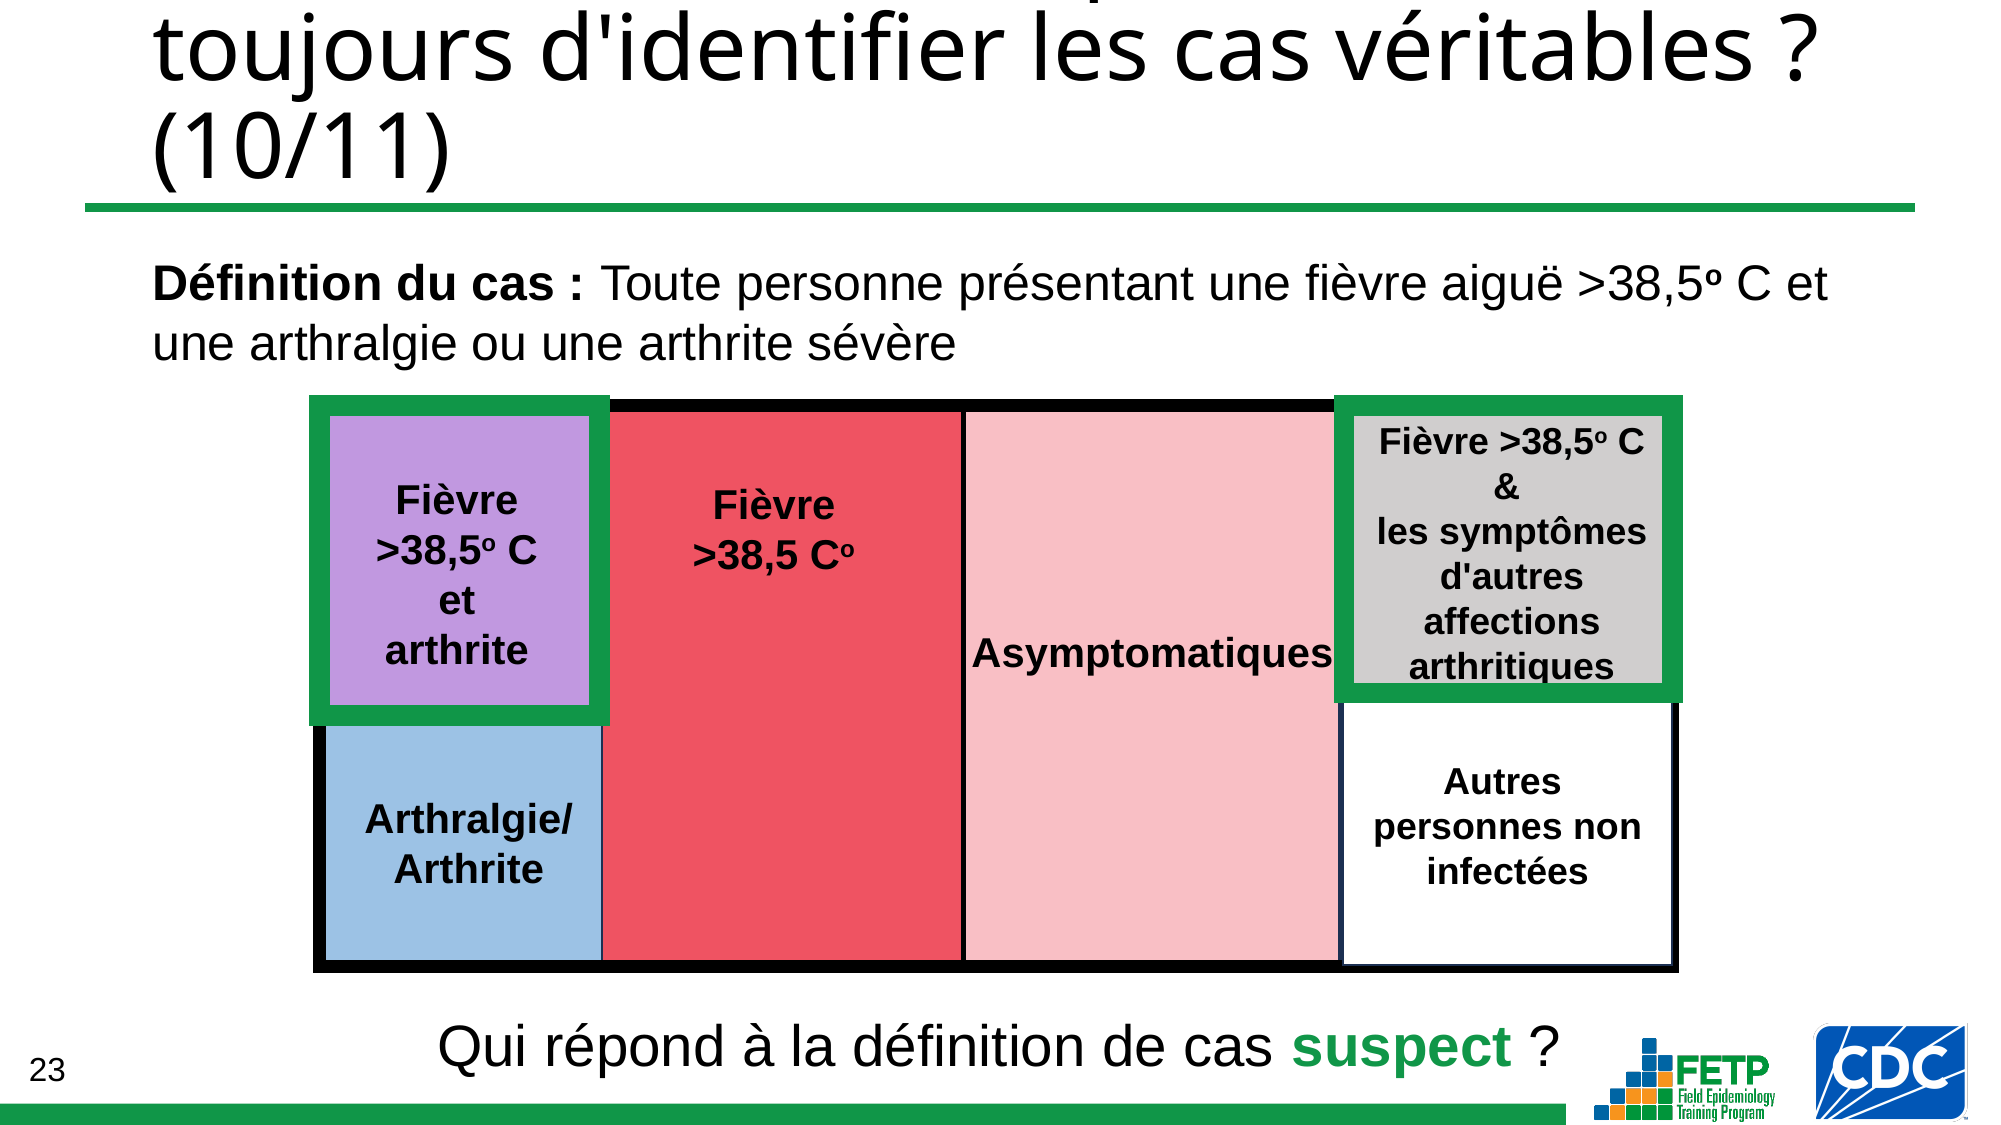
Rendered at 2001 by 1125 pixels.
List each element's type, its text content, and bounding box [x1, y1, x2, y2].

title Une définition de cas permet-elle toujours d'identifier les cas véritables ? (10/11) [137, 75, 1863, 207]
text_box [319, 405, 600, 716]
picture [1594, 1038, 1775, 1122]
text_box [319, 405, 1673, 967]
text_box Qui répond à la définition de cas suspect ? [322, 1001, 1677, 1098]
text_box Asymptomatiques [956, 618, 1355, 684]
text_box [1342, 900, 1673, 965]
text_box [1343, 405, 1673, 694]
picture [1813, 1023, 1968, 1122]
list Définition du cas : Toute personne présentant une fièvre aiguë >38,5o C et une arthralgie ou une arthrite sévère [137, 242, 1863, 400]
text_box [1342, 686, 1673, 749]
text_box Autres personnes non infectées [1342, 749, 1673, 900]
